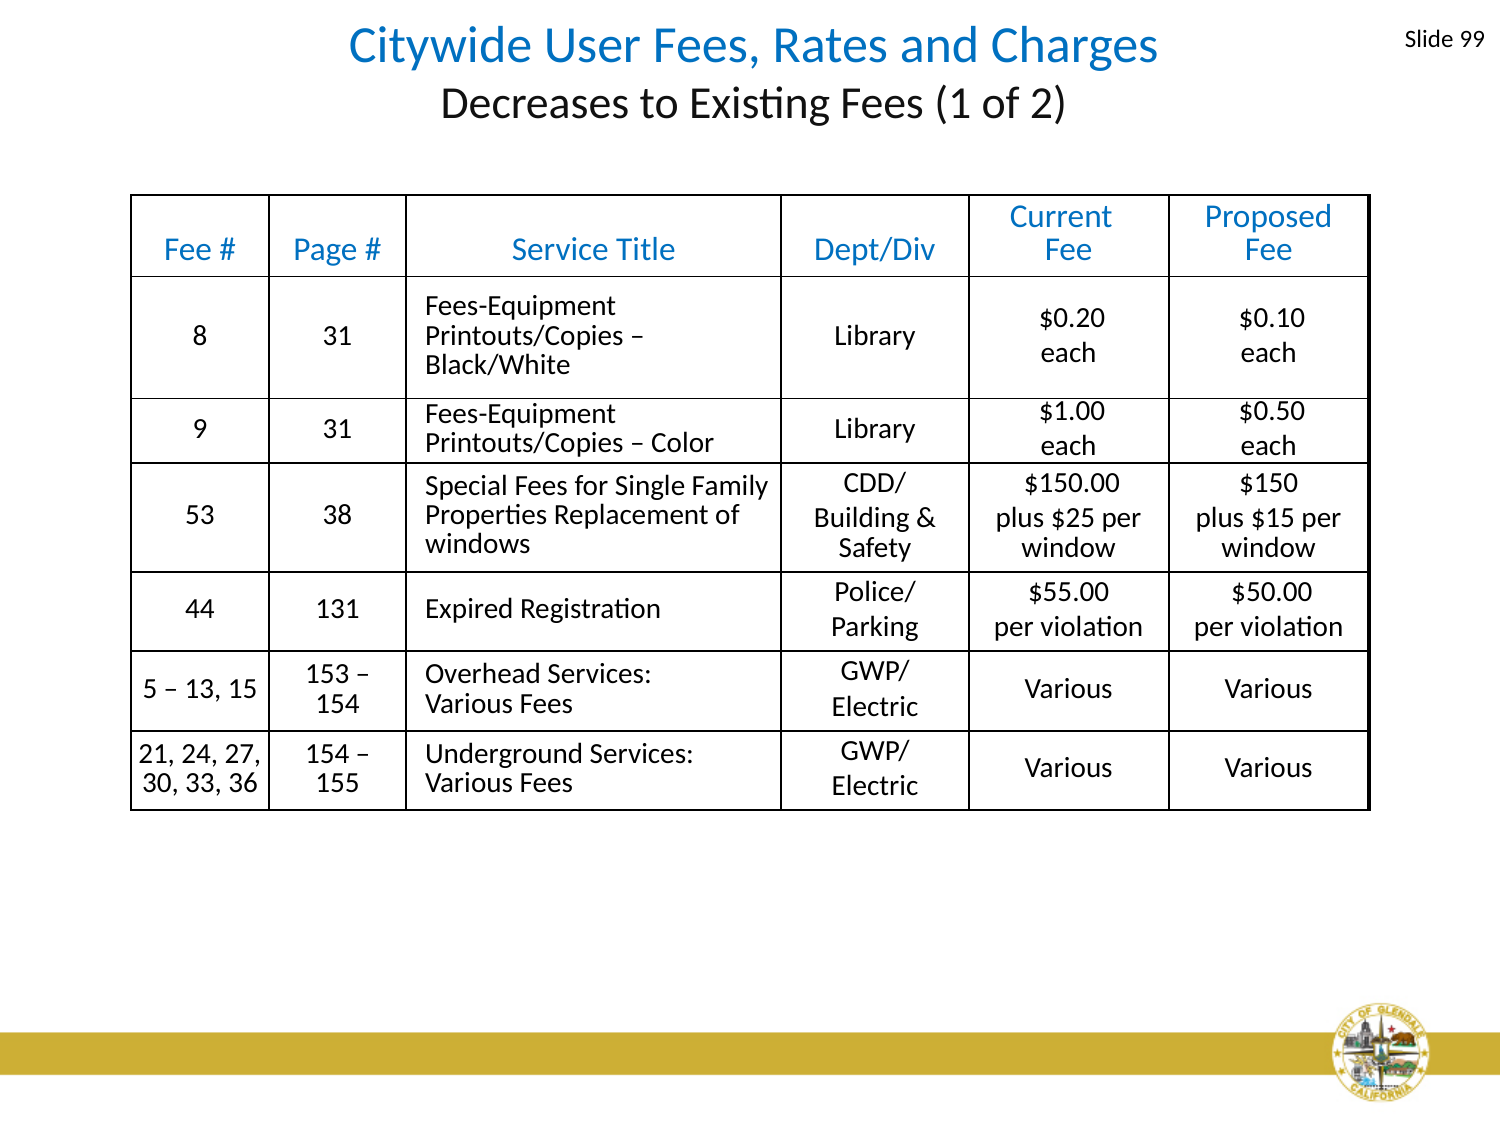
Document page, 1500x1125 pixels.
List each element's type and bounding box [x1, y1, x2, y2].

slide_number [1149, 0, 1500, 75]
table_cell [782, 573, 968, 650]
table_cell [407, 399, 780, 462]
table_cell [970, 732, 1168, 809]
table_cell [132, 652, 268, 730]
table_cell [270, 277, 405, 398]
table_cell [782, 732, 968, 809]
table_cell [1170, 652, 1367, 730]
table_cell [407, 464, 780, 571]
table_cell [132, 277, 268, 398]
table_cell [270, 464, 405, 571]
table_cell [270, 732, 405, 809]
table_cell [270, 573, 405, 650]
table_cell [1170, 573, 1367, 650]
table_cell [132, 732, 268, 809]
table_cell [970, 573, 1168, 650]
table_cell [970, 277, 1168, 398]
table_cell [782, 277, 968, 398]
table_cell [1170, 277, 1367, 398]
table_cell [970, 399, 1168, 462]
table_cell [270, 399, 405, 462]
picture [0, 0, 1500, 1125]
table_cell [407, 732, 780, 809]
table_header [407, 196, 780, 276]
table_header [970, 196, 1168, 276]
table_cell [970, 652, 1168, 730]
table_cell [1170, 399, 1367, 462]
table_cell [1170, 464, 1367, 571]
table_cell [407, 573, 780, 650]
table_cell [782, 652, 968, 730]
table_cell [270, 652, 405, 730]
table_cell [782, 464, 968, 571]
text_box [78, 12, 1429, 125]
table_header [270, 196, 405, 276]
table_cell [970, 464, 1168, 571]
table_header [782, 196, 968, 276]
table_cell [407, 277, 780, 398]
table_cell [132, 464, 268, 571]
table_cell [132, 573, 268, 650]
table_cell [1170, 732, 1367, 809]
table_cell [407, 652, 780, 730]
table_cell [132, 399, 268, 462]
table_cell [782, 399, 968, 462]
table_header [1170, 196, 1367, 276]
table_header [132, 196, 268, 276]
